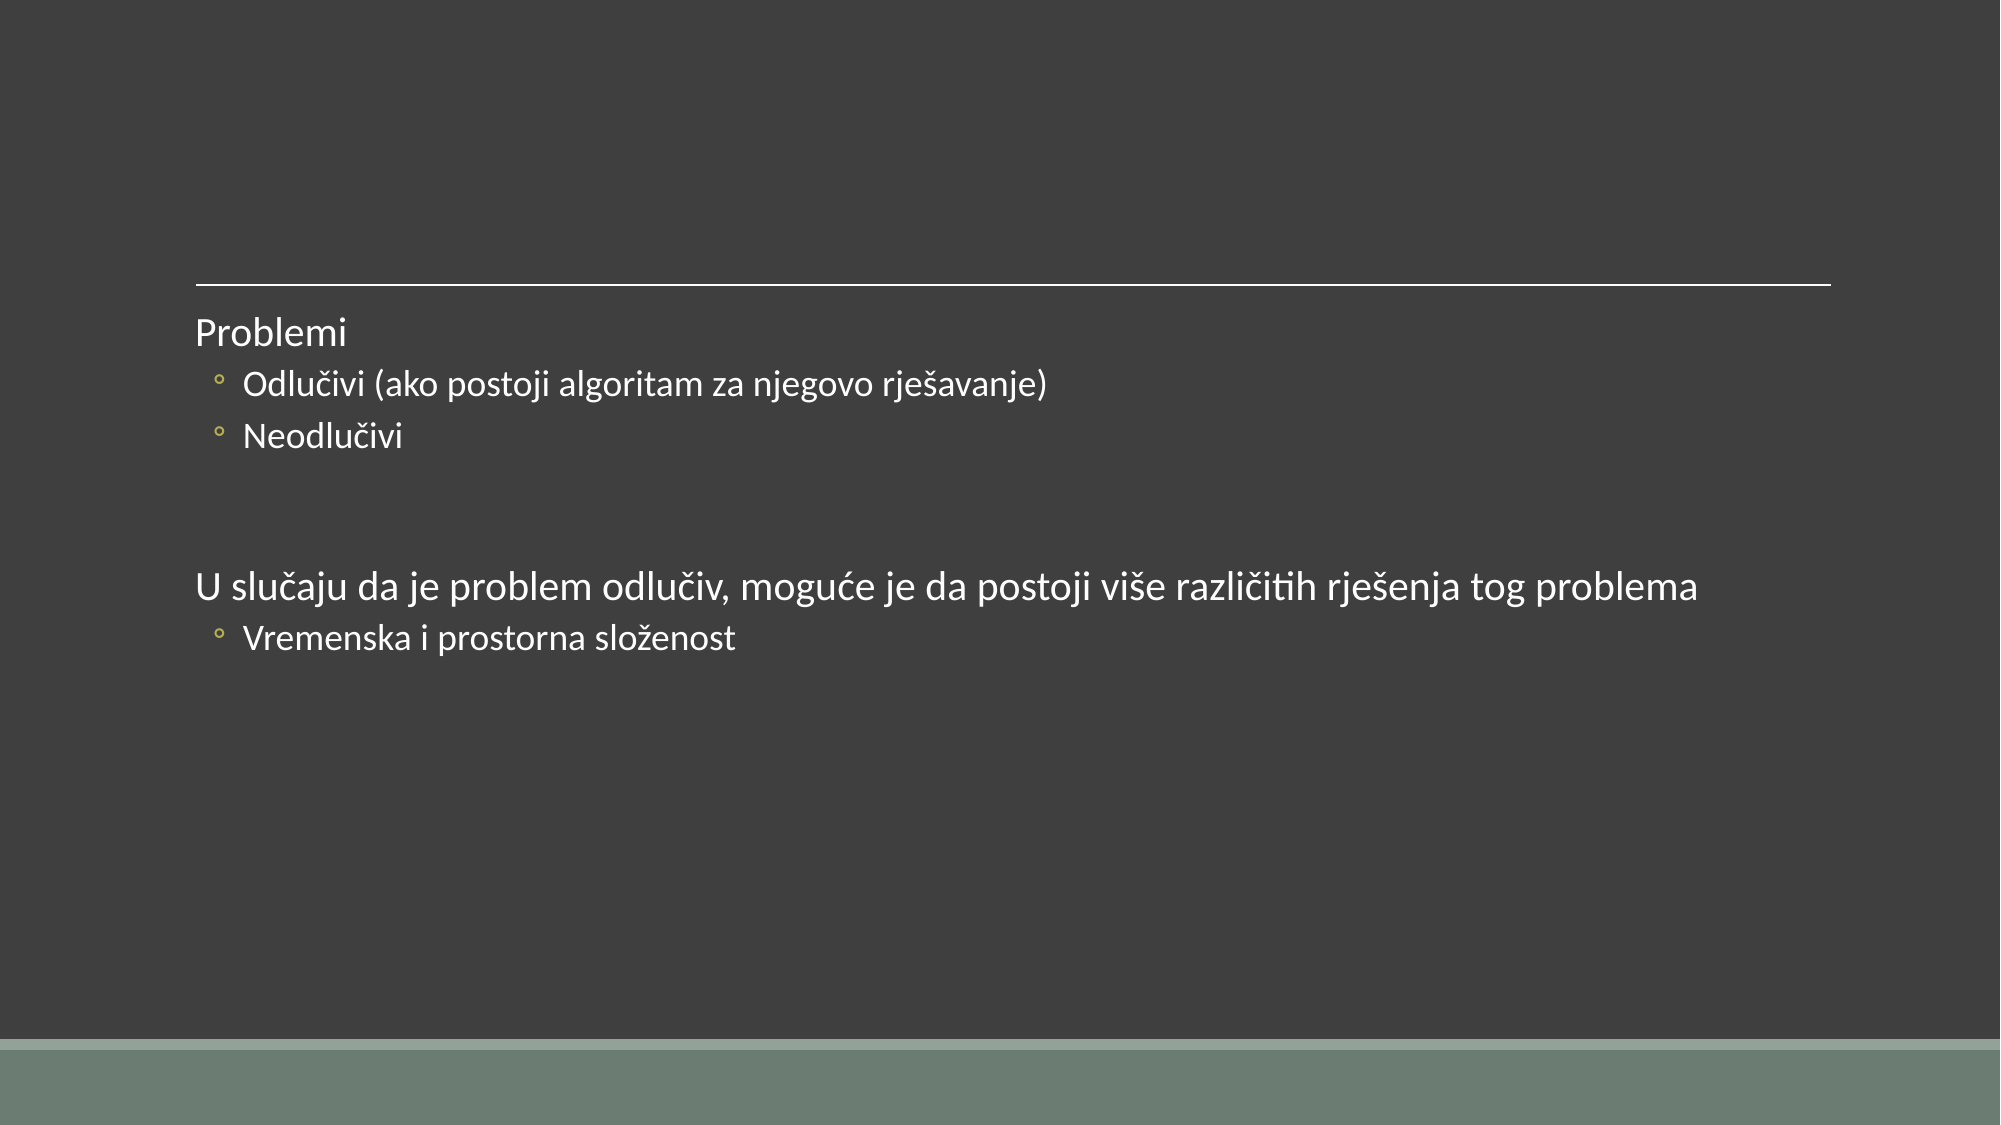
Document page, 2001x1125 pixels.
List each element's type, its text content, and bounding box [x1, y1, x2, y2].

list Problemi Odlučivi (ako postoji algoritam za njegovo rješavanje) Neodlučivi U slučaju da je problem odlučiv, moguće je da postoji više različitih rješenja tog problema Vremenska i prostorna složenost [180, 302, 1830, 963]
